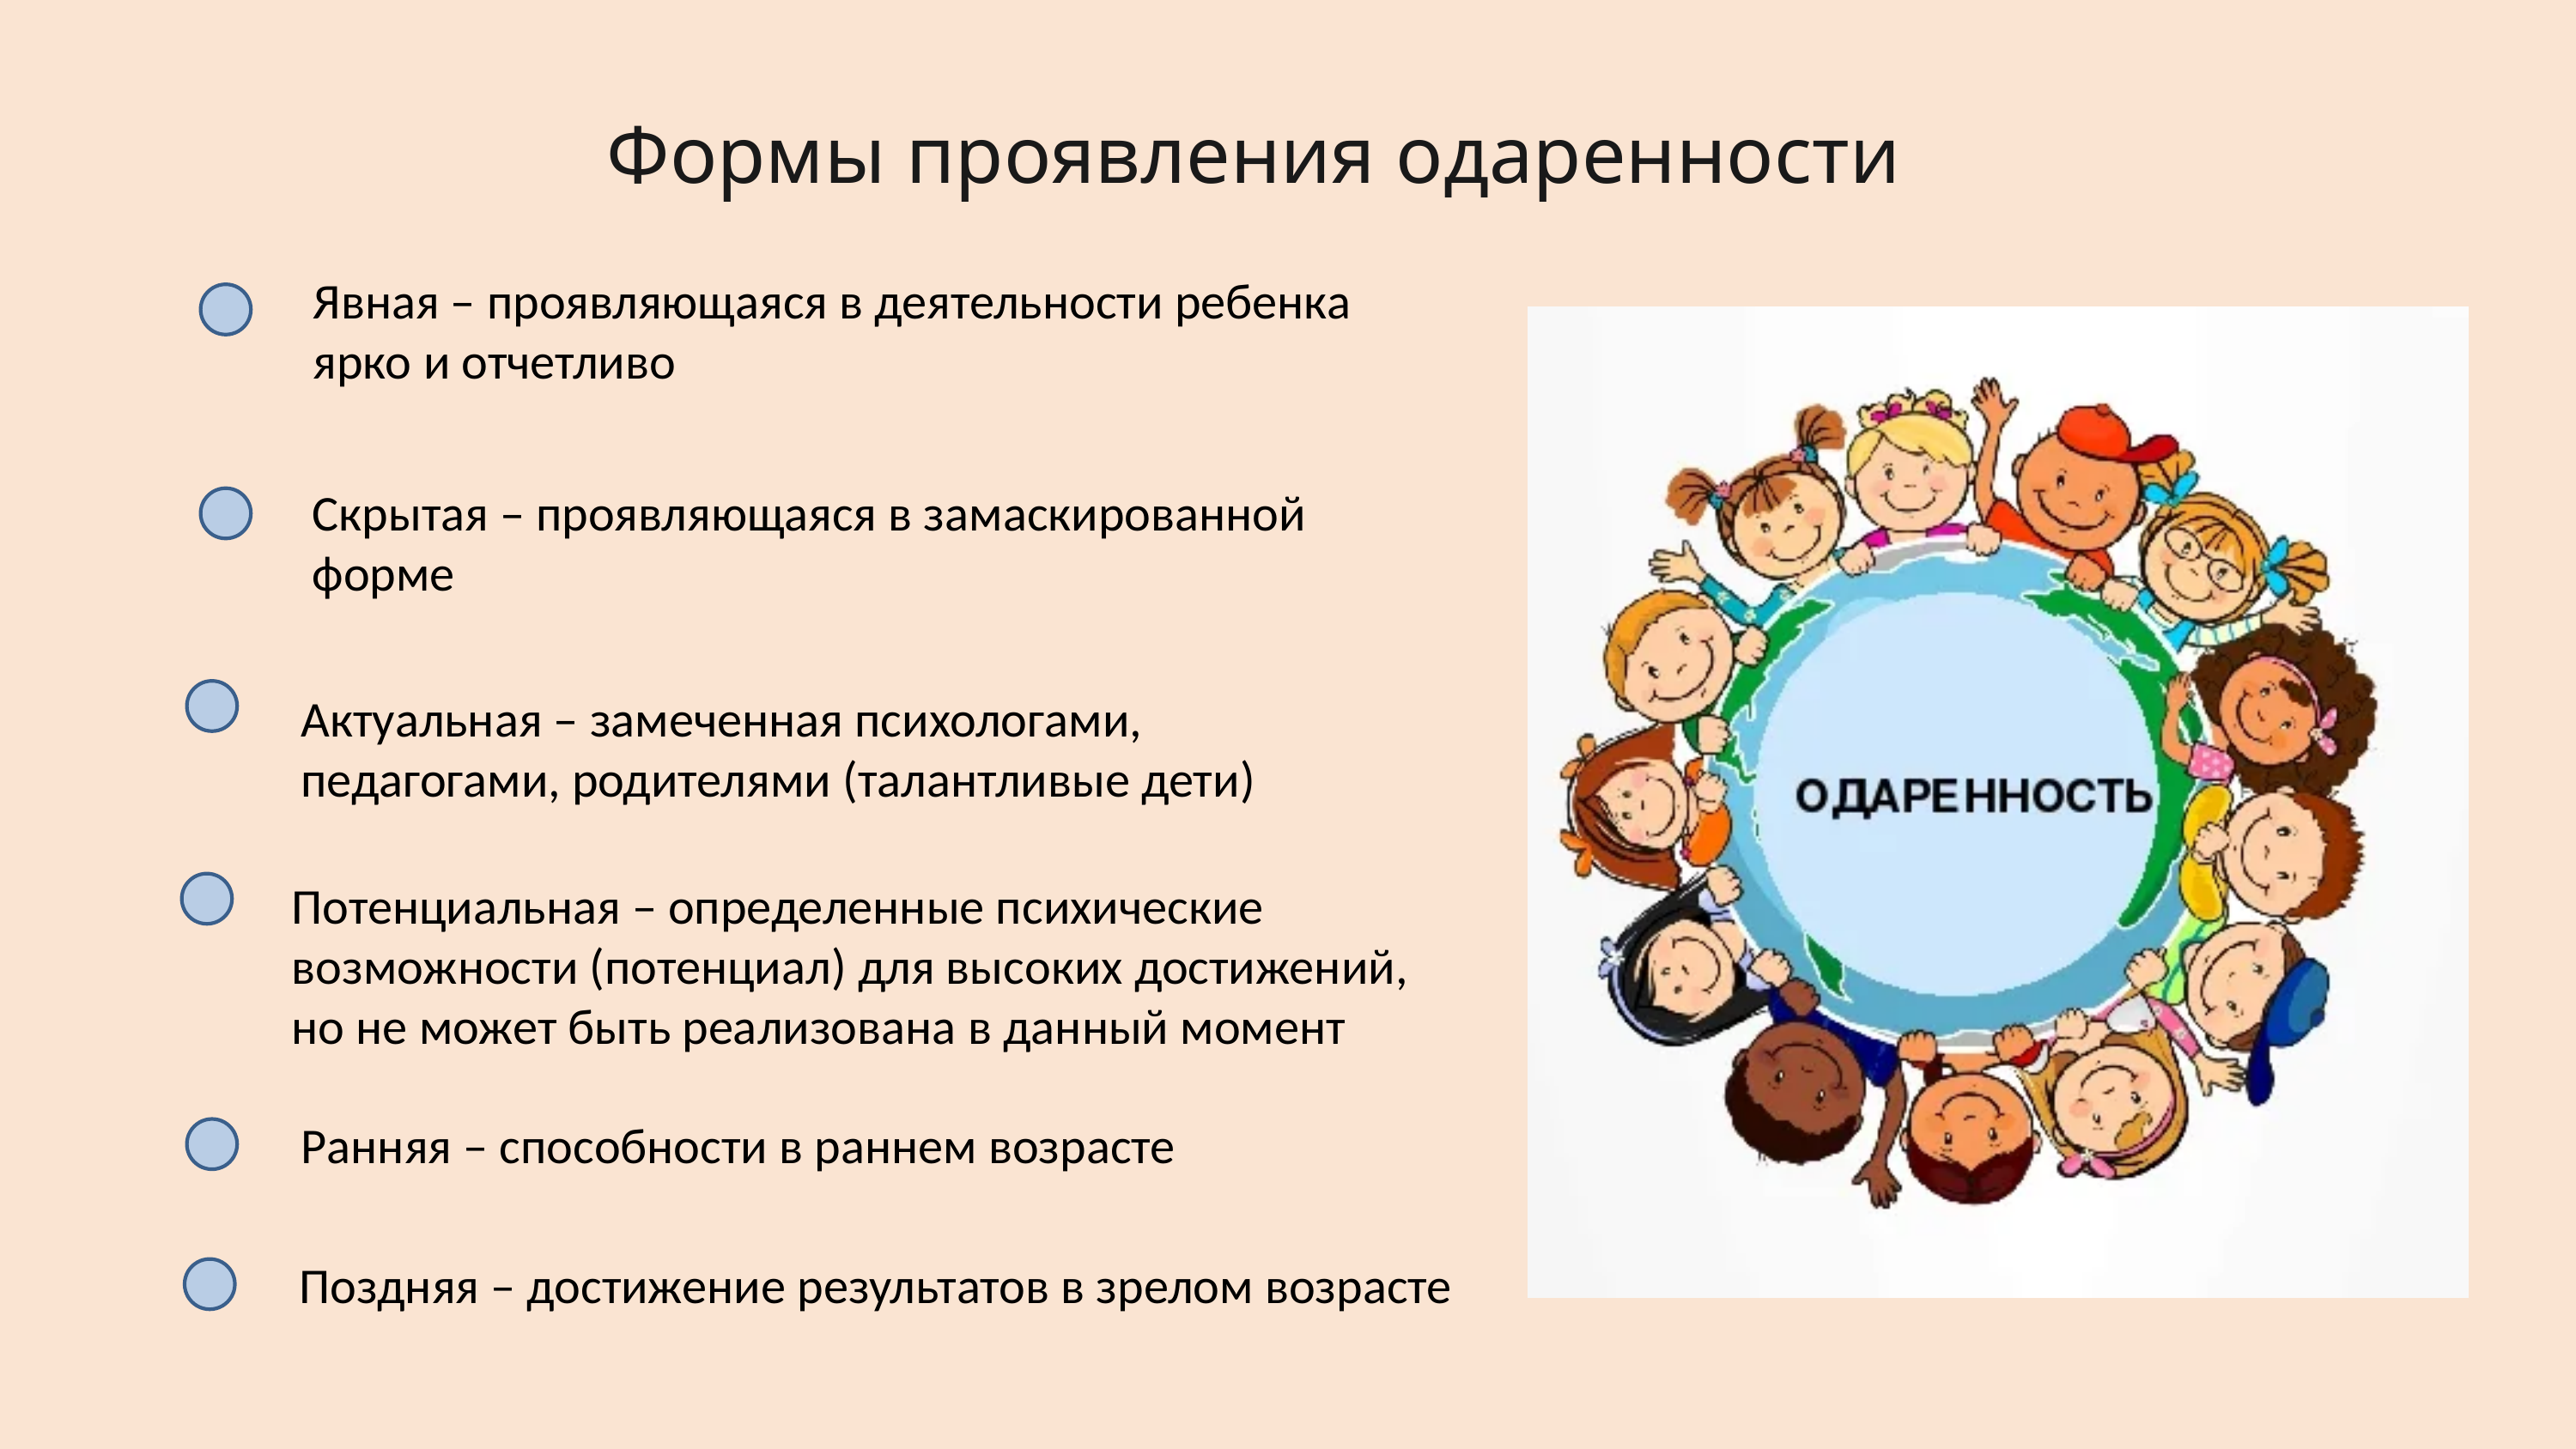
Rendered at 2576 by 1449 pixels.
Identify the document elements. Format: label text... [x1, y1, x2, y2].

text_box Поздняя – достижение результатов в зрелом возрасте [286, 1247, 1481, 1320]
text_box Формы проявления одаренности [606, 50, 2246, 199]
text_box [179, 871, 234, 926]
text_box [185, 1117, 240, 1172]
text_box Явная – проявляющаяся в деятельности ребенка ярко и отчетливо [300, 262, 1401, 396]
text_box [185, 679, 240, 733]
text_box Потенциальная – определенные психические возможности (потенциал) для высоких достижений, но не может быть реализована в данный момент [278, 867, 1428, 1061]
text_box Актуальная – замеченная психологами, педагогами, родителями (талантливые дети) [288, 681, 1363, 814]
picture [1527, 306, 2469, 1298]
text_box Ранняя – способности в раннем возрасте [289, 1107, 1340, 1180]
text_box [198, 486, 253, 541]
text_box [182, 1257, 237, 1312]
text_box [198, 282, 253, 336]
text_box Скрытая – проявляющаяся в замаскированной форме [300, 474, 1352, 608]
